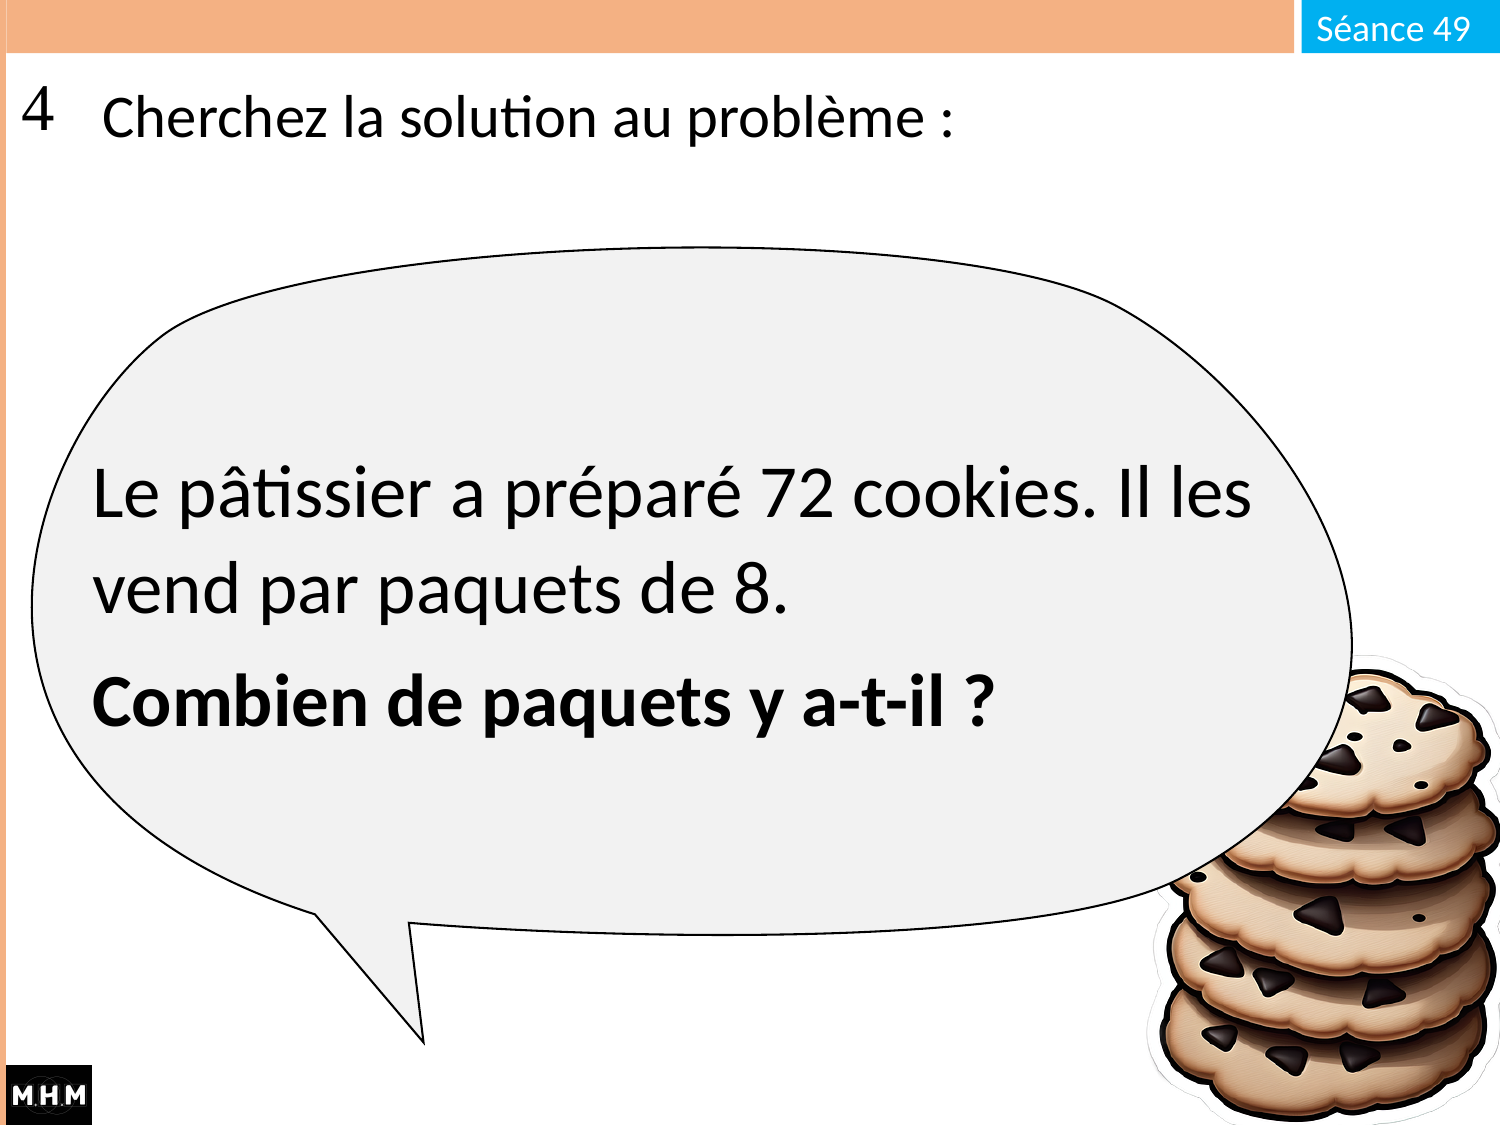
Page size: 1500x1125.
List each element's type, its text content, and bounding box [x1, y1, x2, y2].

text_box [1307, 491, 1339, 562]
picture [986, 562, 1500, 1125]
text_box Le pâtissier a préparé 72 cookies. Il les vend par paquets de 8. Combien de paquets y a-t-il ? [77, 428, 1307, 749]
picture [6, 1065, 92, 1125]
text_box [82, 246, 1263, 428]
text_box [30, 436, 986, 1046]
title Cherchez la solution au problème : [87, 32, 1382, 158]
